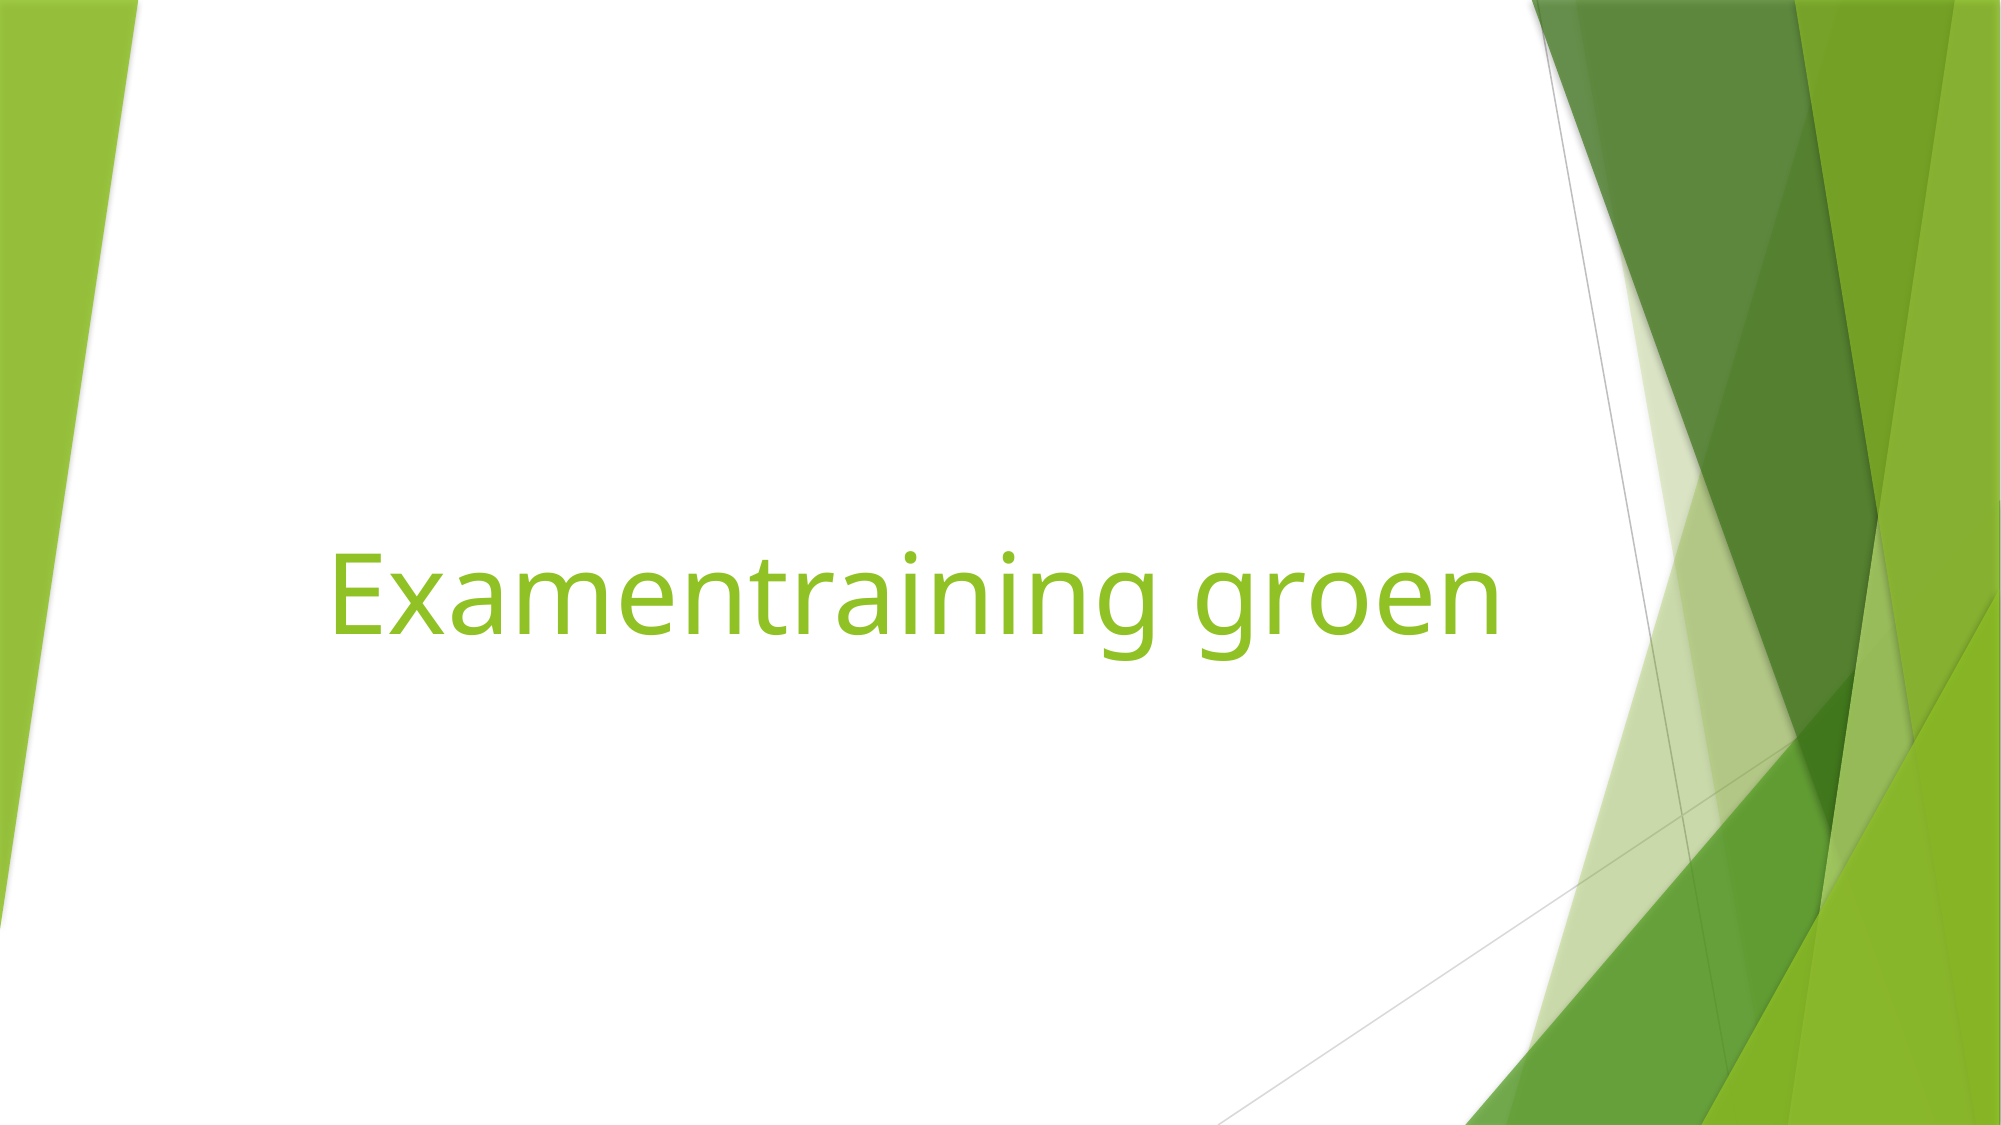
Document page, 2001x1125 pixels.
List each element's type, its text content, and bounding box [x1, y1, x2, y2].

title Examentraining groen [247, 394, 1522, 665]
